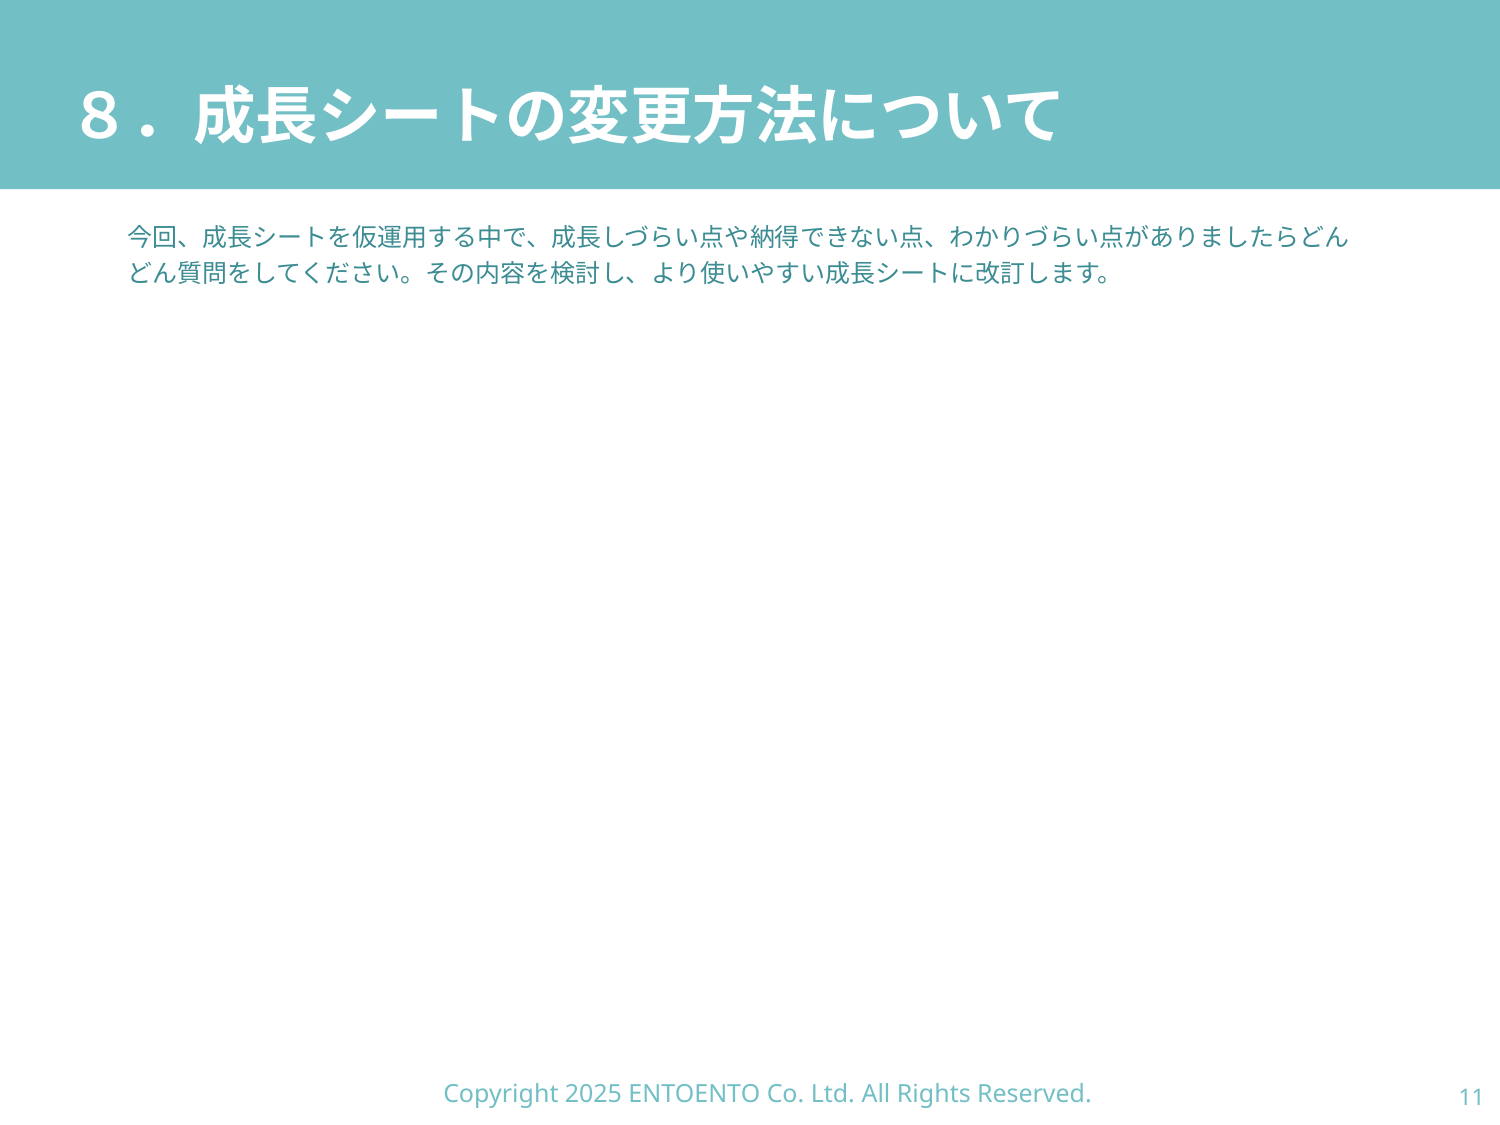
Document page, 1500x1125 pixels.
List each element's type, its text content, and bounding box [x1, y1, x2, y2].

footer Copyright 2025 ENTOENTO Co. Ltd. All Rights Reserved. [206, 1070, 1331, 1125]
title ８．成長シートの変更方法について [53, 42, 1388, 185]
list 今回、成長シートを仮運用する中で、成長しづらい点や納得できない点、わかりづらい点がありましたらどんどん質問をしてください。その内容を検討し、より使いやすい成長シートに改訂します。 [112, 208, 1388, 1012]
slide_number 10 [1187, 1074, 1500, 1125]
